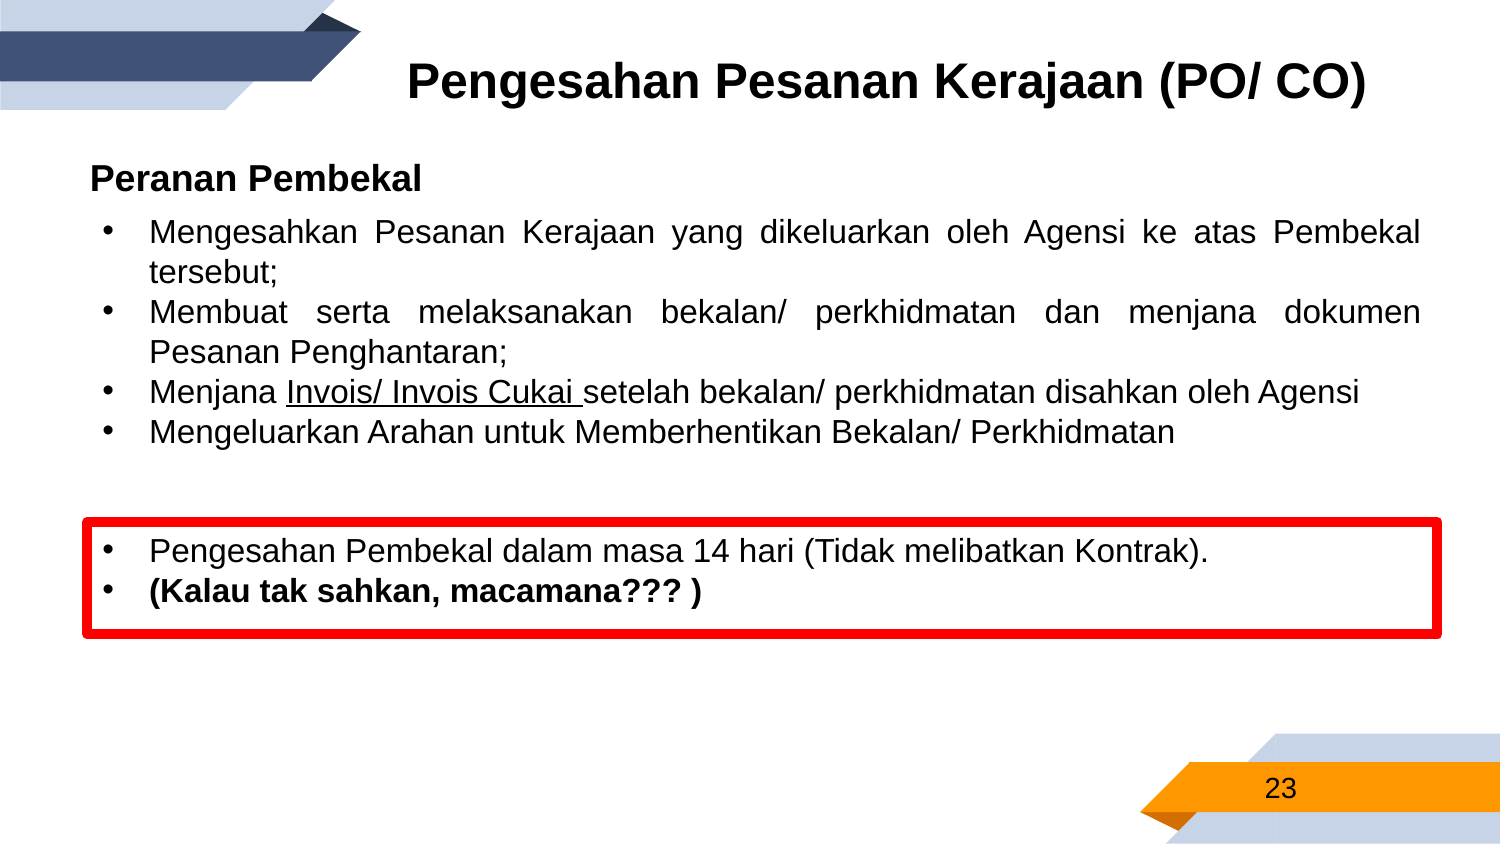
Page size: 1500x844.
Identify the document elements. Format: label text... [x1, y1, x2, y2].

text_box Pengesahan Pesanan Kerajaan (PO/ CO) [323, 45, 1452, 111]
text_box [85, 520, 1439, 636]
text_box Mengesahkan Pesanan Kerajaan yang dikeluarkan oleh Agensi ke atas Pembekal tersebut; Membuat serta melaksanakan bekalan/ perkhidmatan dan menjana dokumen Pesanan Penghantaran; Menjana Invois/ Invois Cukai setelah bekalan/ perkhidmatan disahkan oleh Agensi Mengeluarkan Arahan untuk Memberhentikan Bekalan/ Perkhidmatan Pengesahan Pembekal dalam masa 14 hari (Tidak melibatkan Kontrak). (Kalau tak sahkan, macamana??? ) [87, 202, 1438, 520]
text_box Peranan Pembekal [74, 146, 1338, 207]
slide_number 23 [1249, 760, 1494, 813]
